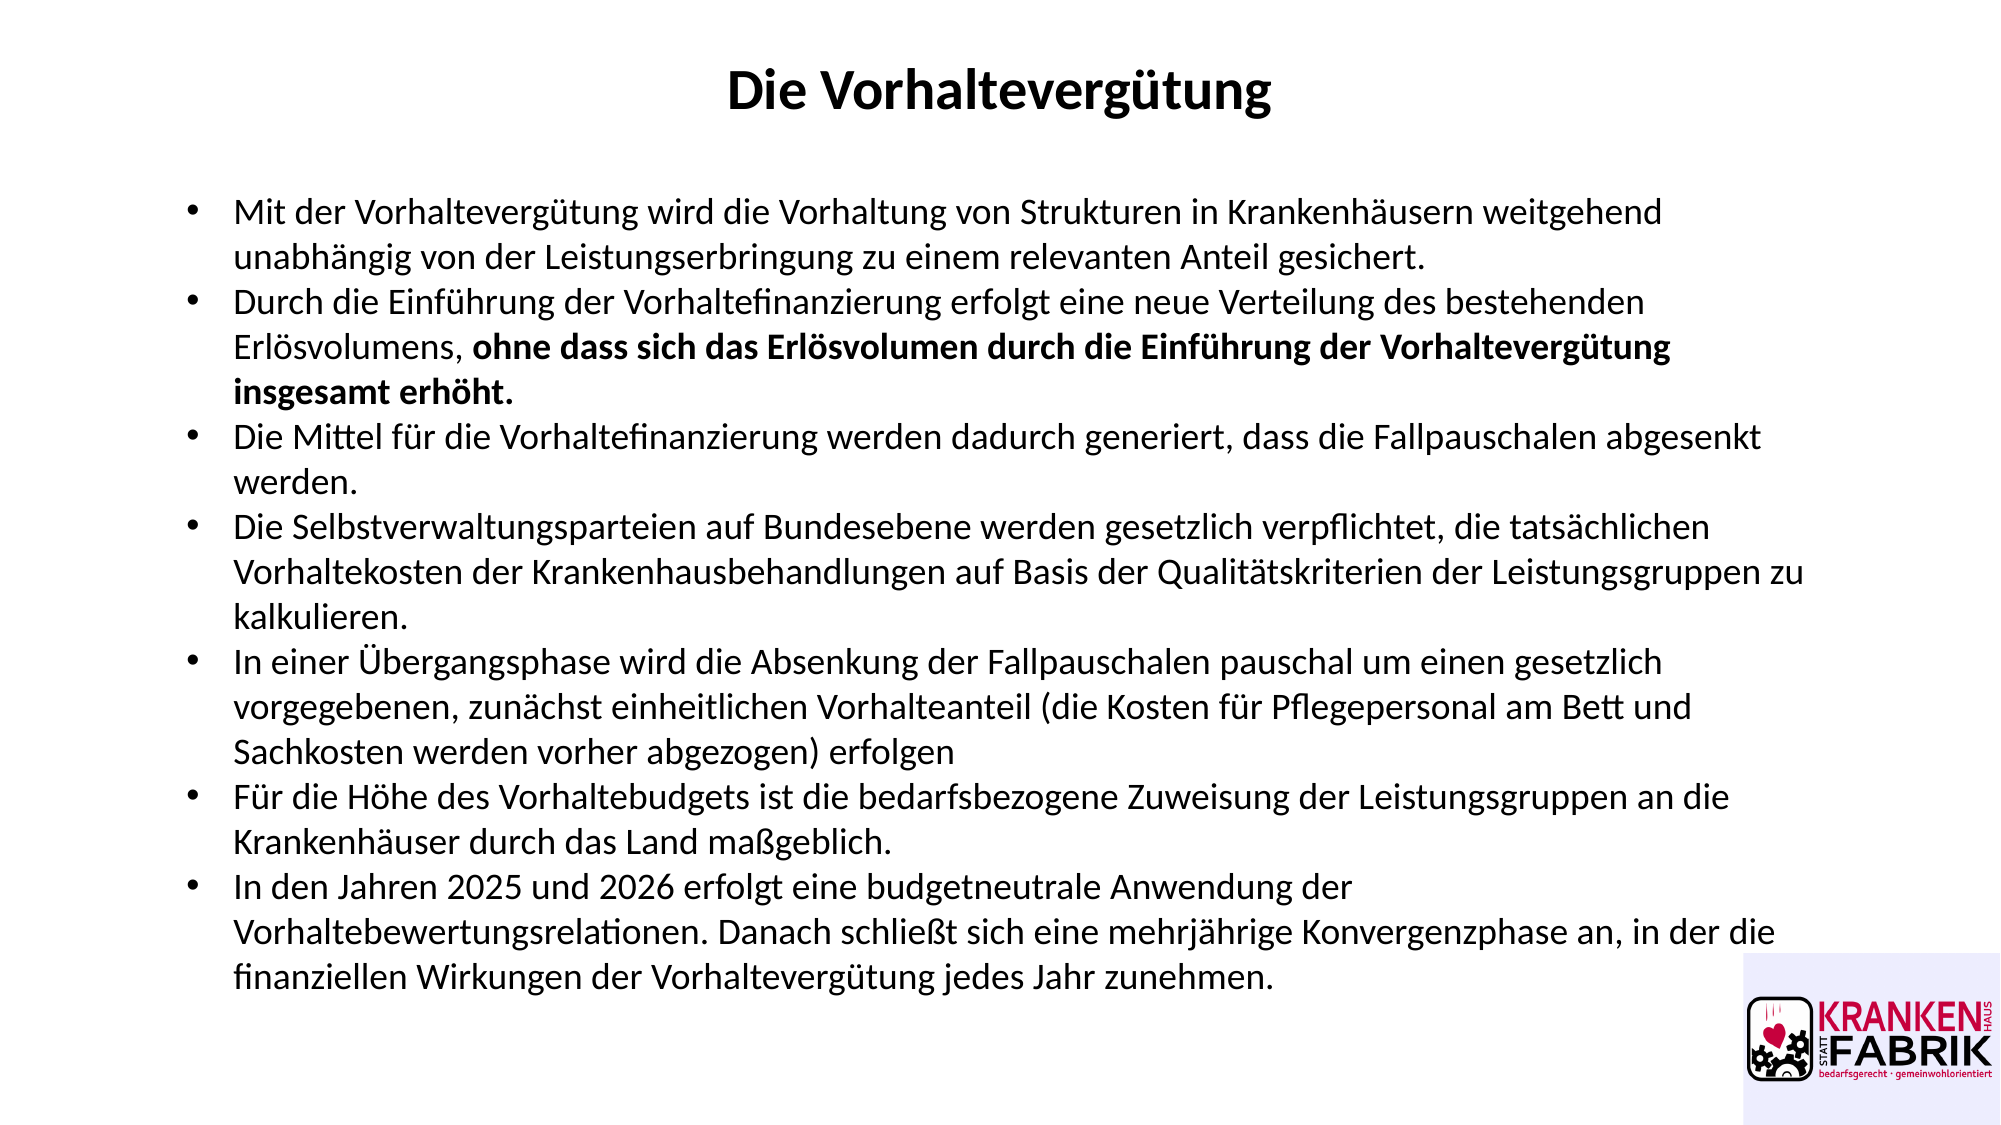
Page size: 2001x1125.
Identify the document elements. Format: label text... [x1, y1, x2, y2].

picture [1743, 953, 2000, 1125]
text_box Mit der Vorhaltevergütung wird die Vorhaltung von Strukturen in Krankenhäusern weitgehend unabhängig von der Leistungserbringung zu einem relevanten Anteil gesichert. Durch die Einführung der Vorhaltefinanzierung erfolgt eine neue Verteilung des bestehenden Erlösvolumens, ohne dass sich das Erlösvolumen durch die Einführung der Vorhaltevergütung insgesamt erhöht. Die Mittel für die Vorhaltefinanzierung werden dadurch generiert, dass die Fallpauschalen abgesenkt werden. Die Selbstverwaltungsparteien auf Bundesebene werden gesetzlich verpflichtet, die tatsächlichen Vorhaltekosten der Krankenhausbehandlungen auf Basis der Qualitätskriterien der Leistungsgruppen zu kalkulieren. In einer Übergangsphase wird die Absenkung der Fallpauschalen pauschal um einen gesetzlich vorgegebenen, zunächst einheitlichen Vorhalteanteil (die Kosten für Pflegepersonal am Bett und Sachkosten werden vorher abgezogen) erfolgen Für die Höhe des Vorhaltebudgets ist die bedarfsbezogene Zuweisung der Leistungsgruppen an die Krankenhäuser durch das Land maßgeblich. In den Jahren 2025 und 2026 erfolgt eine budgetneutrale Anwendung der Vorhaltebewertungsrelationen. Danach schließt sich eine mehrjährige Konvergenzphase an, in der die finanziellen Wirkungen der Vorhaltevergütung jedes Jahr zunehmen. [171, 179, 1829, 1005]
text_box Die Vorhaltevergütung [604, 43, 1396, 129]
